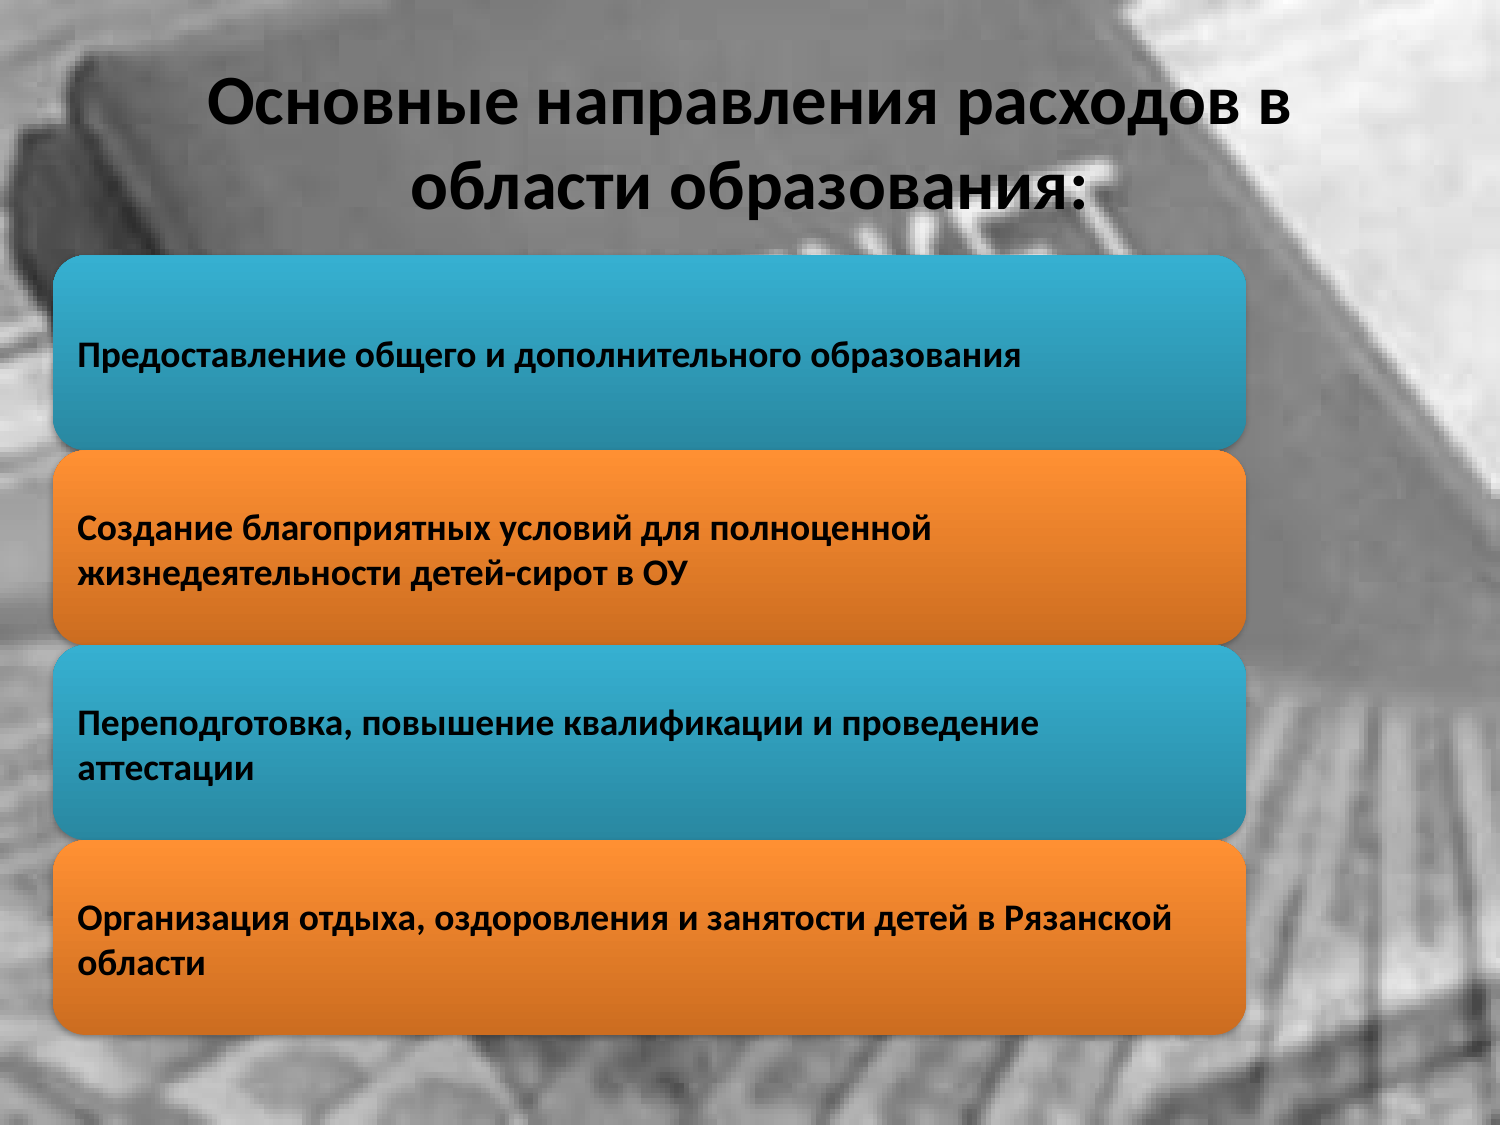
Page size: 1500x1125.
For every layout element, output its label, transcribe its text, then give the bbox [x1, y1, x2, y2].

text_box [52, 255, 1247, 1036]
text_box [0, 0, 1500, 1125]
title Основные направления расходов в области образования: [75, 45, 1425, 233]
